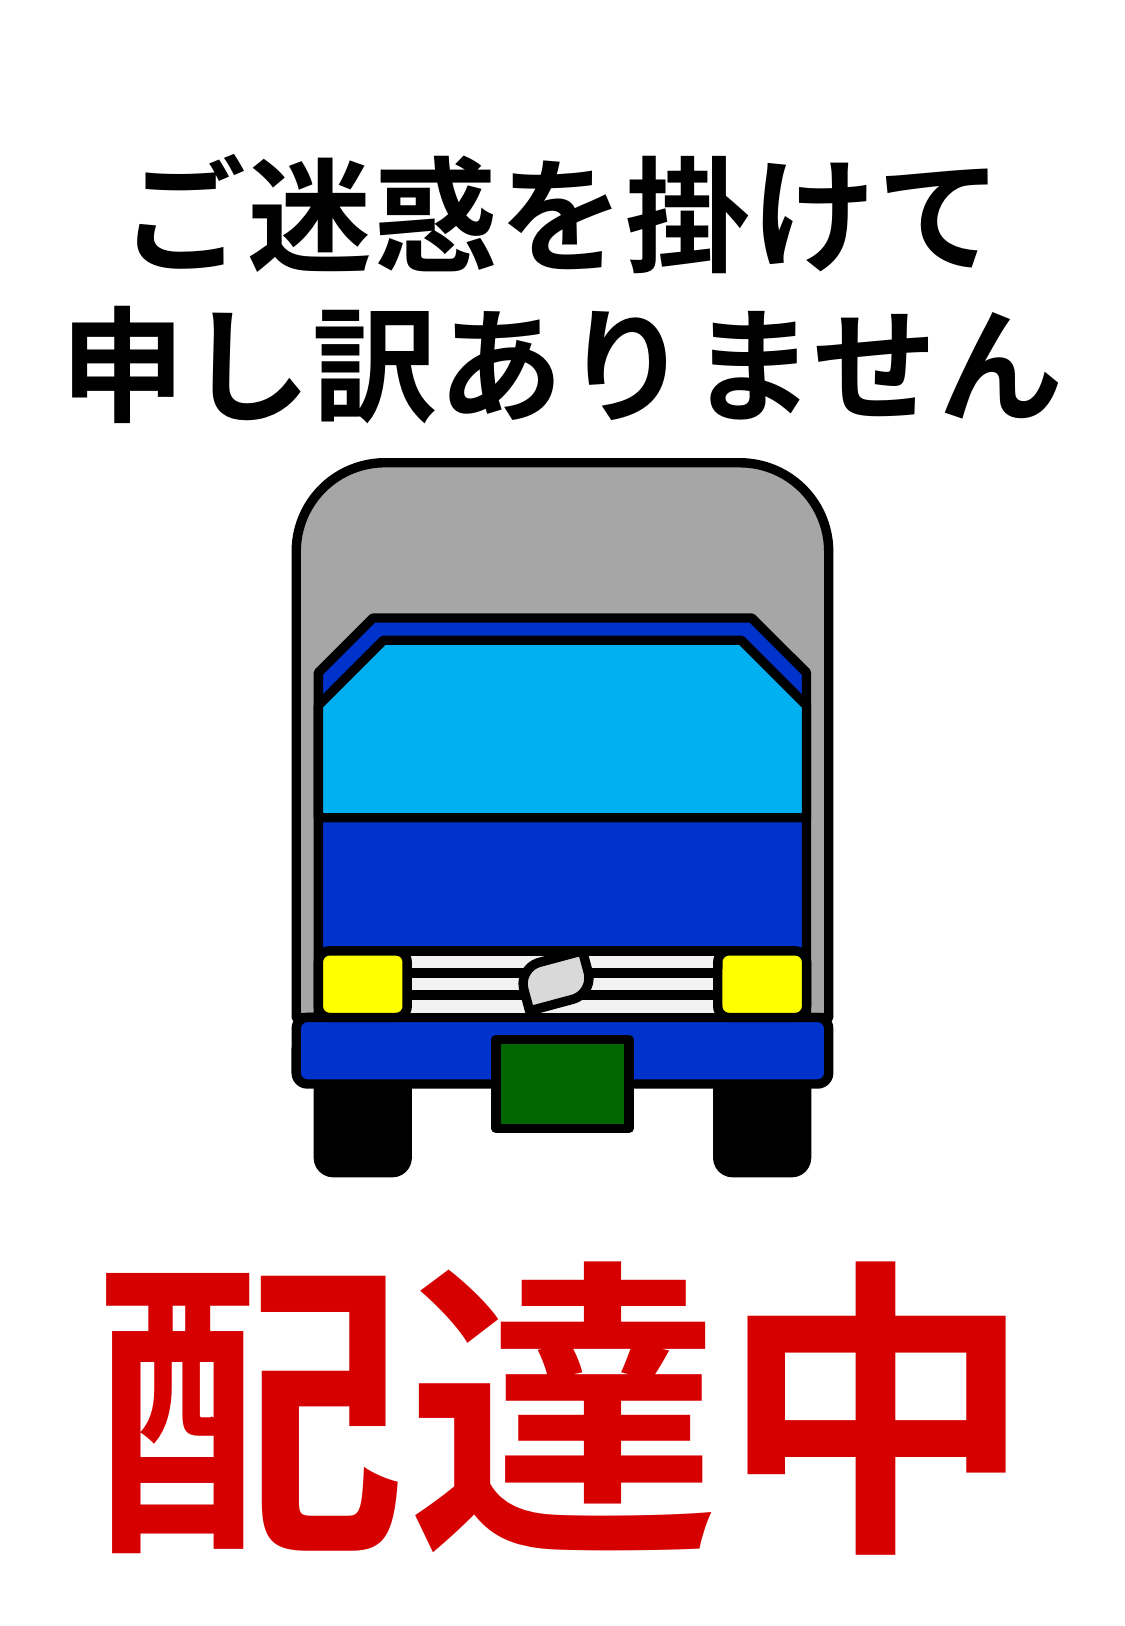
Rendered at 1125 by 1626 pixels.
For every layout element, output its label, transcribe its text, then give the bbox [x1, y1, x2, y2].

text_box 配達中 [23, 1207, 1104, 1598]
text_box ご迷惑を掛けて 申し訳ありません [0, 129, 1125, 445]
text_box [295, 462, 829, 1173]
